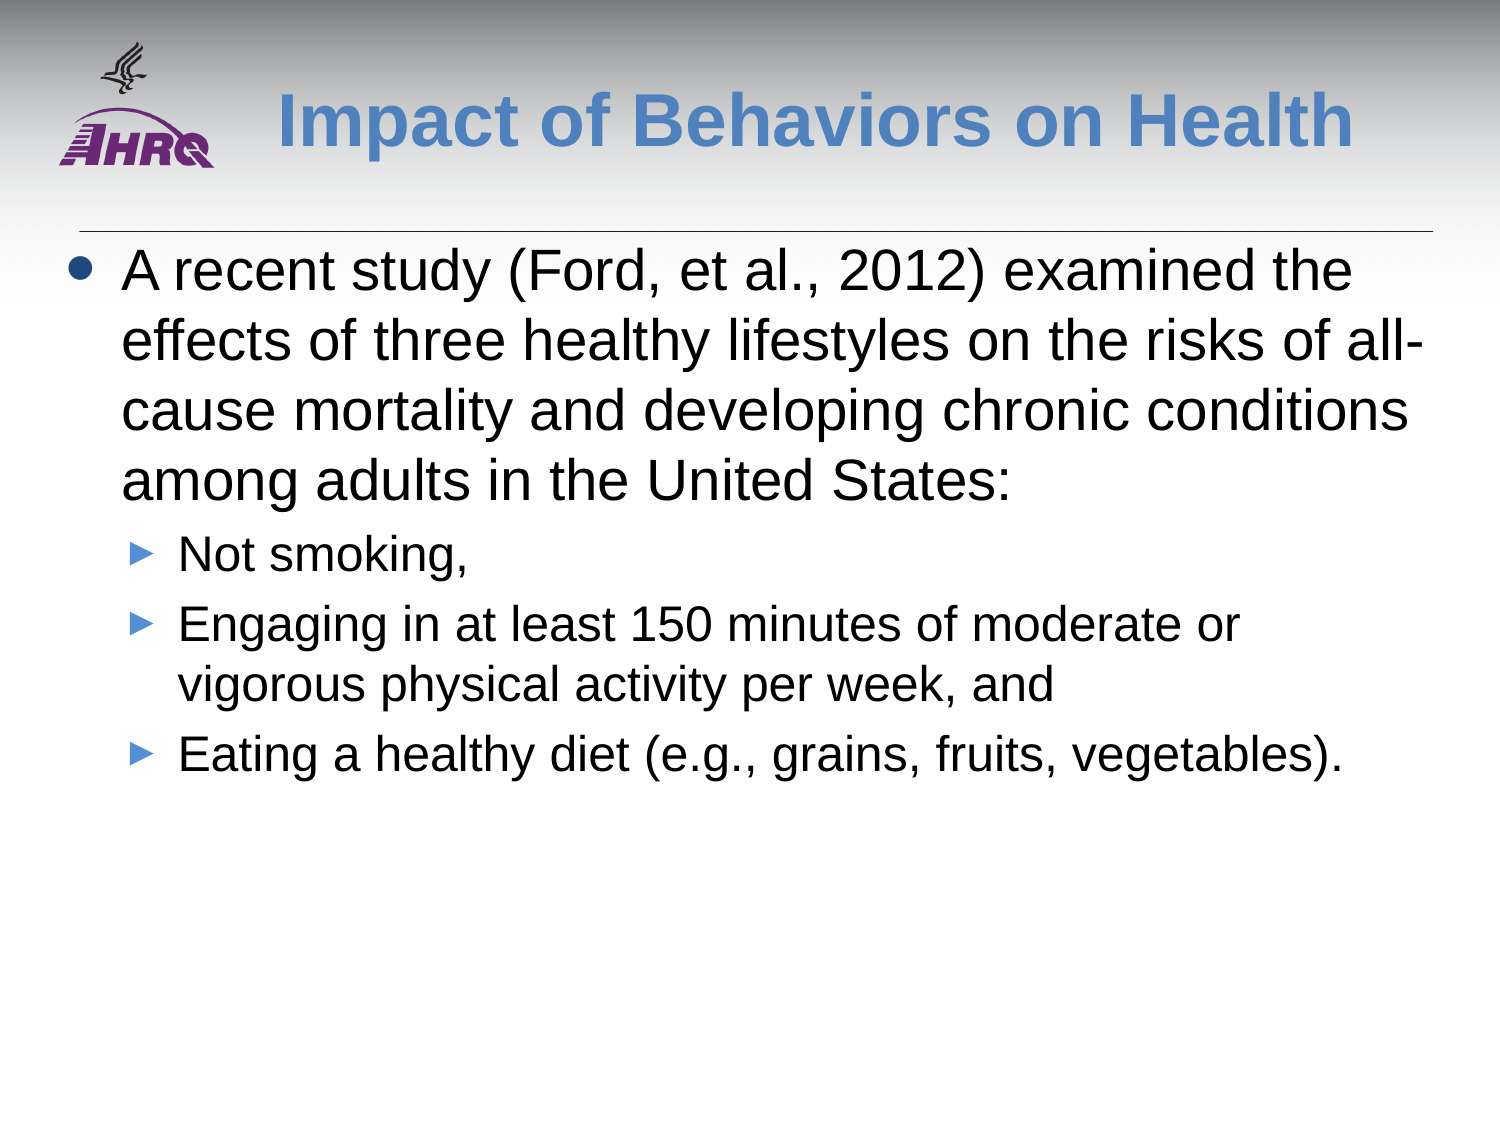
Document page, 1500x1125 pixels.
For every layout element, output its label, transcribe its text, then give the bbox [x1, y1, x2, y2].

title Impact of Behaviors on Health [262, 45, 1425, 188]
list A recent study (Ford, et al., 2012) examined the effects of three healthy lifestyles on the risks of all-cause mortality and developing chronic conditions among adults in the United States: Not smoking, Engaging in at least 150 minutes of moderate or vigorous physical activity per week, and Eating a healthy diet (e.g., grains, fruits, vegetables). [50, 224, 1450, 1025]
picture [0, 0, 1500, 1125]
